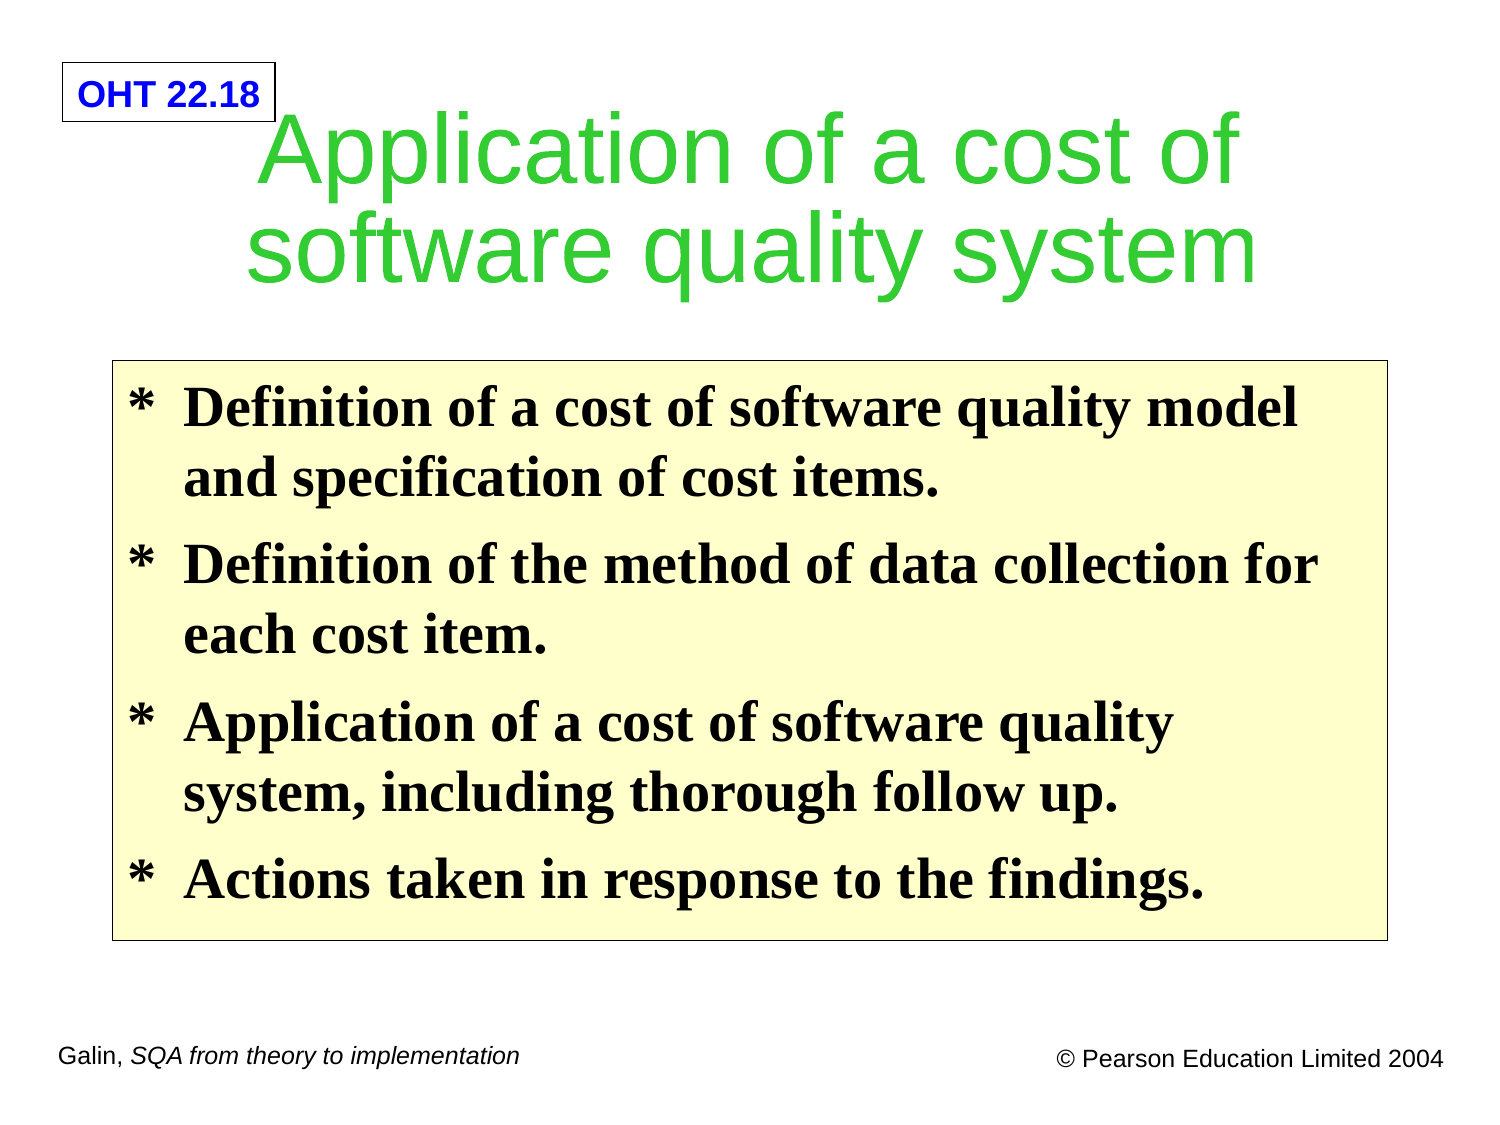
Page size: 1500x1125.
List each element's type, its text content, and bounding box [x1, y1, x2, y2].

list * Definition of a cost of software quality model and specification of cost items. * Definition of the method of data collection for each cost item. * Application of a cost of software quality system, including thorough follow up. * Actions taken in response to the findings. [112, 360, 1388, 941]
